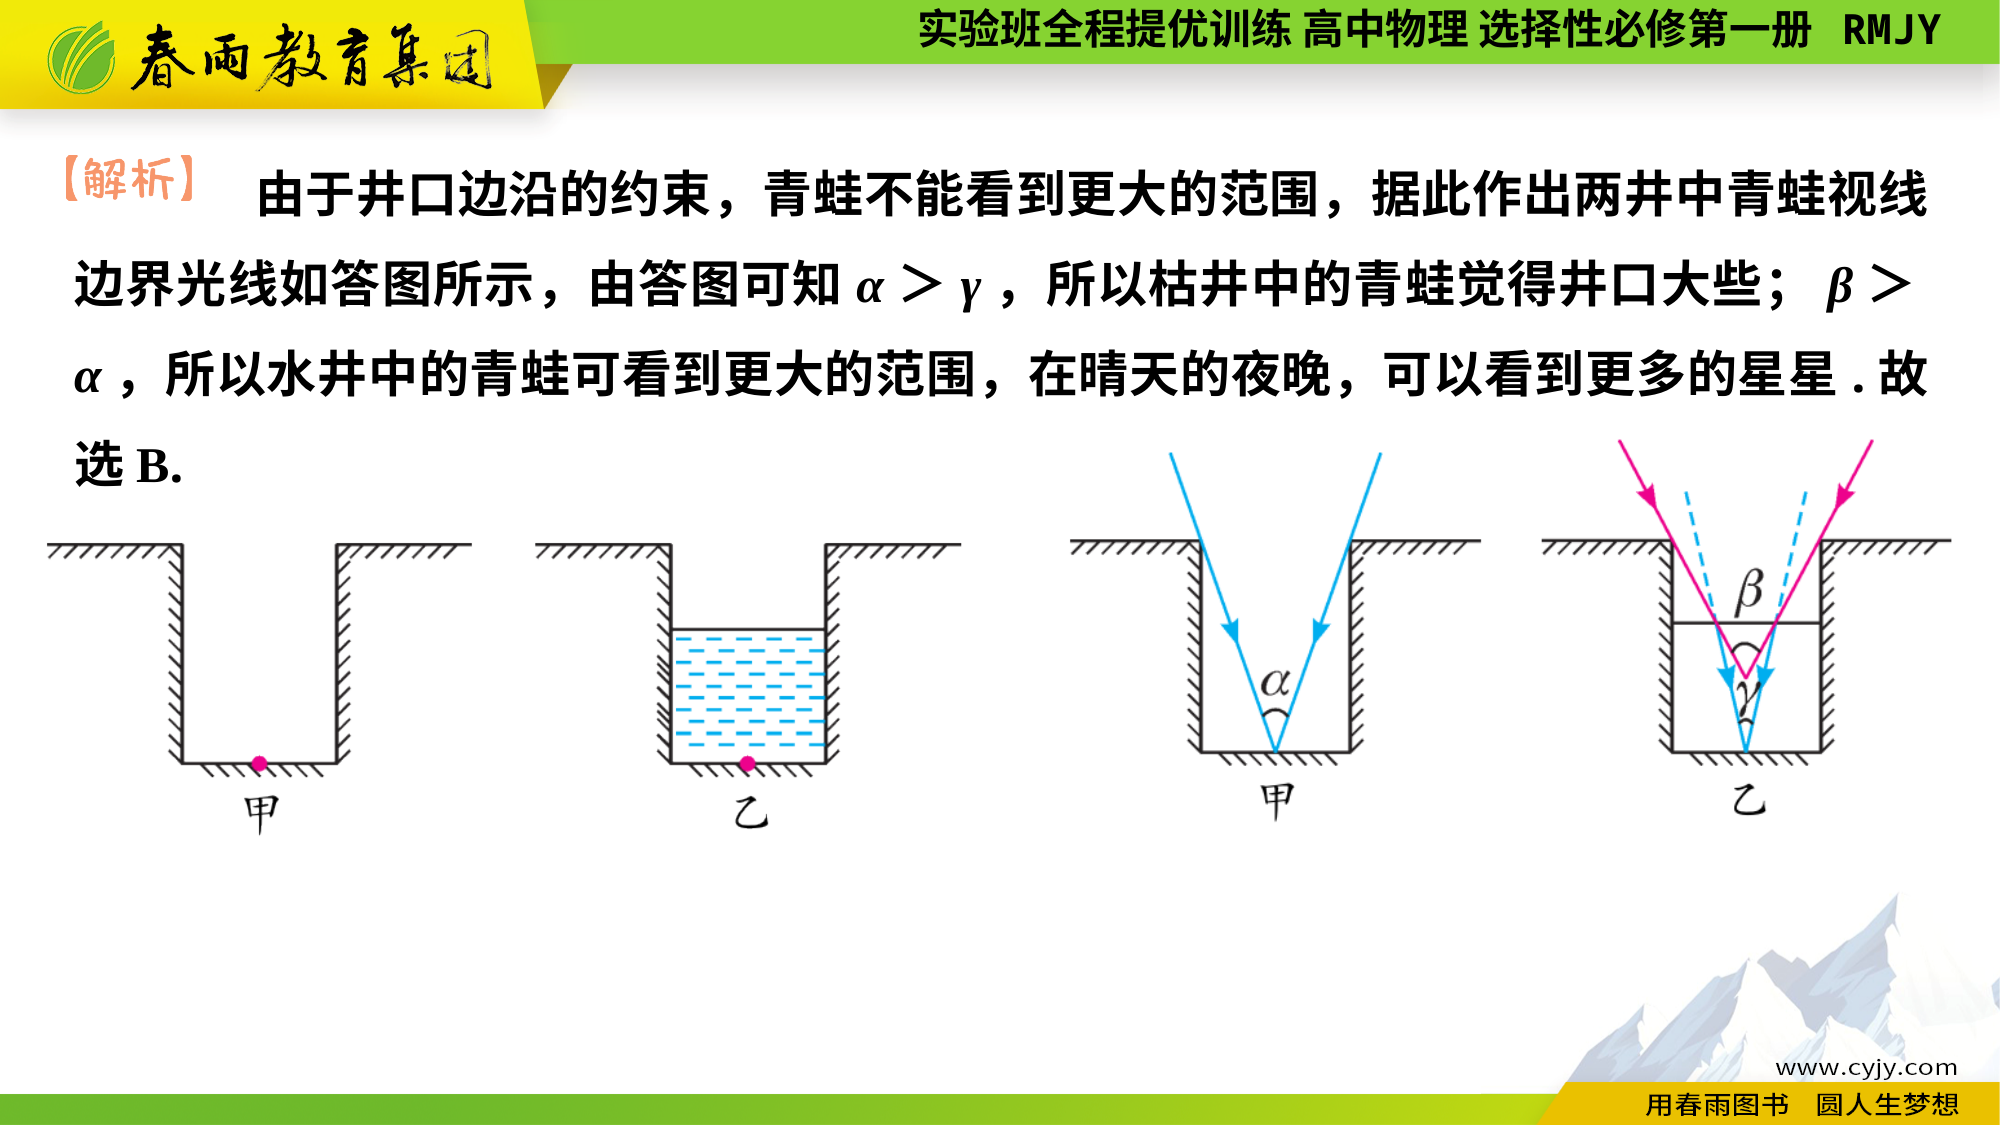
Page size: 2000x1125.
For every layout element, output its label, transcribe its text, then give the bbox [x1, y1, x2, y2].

picture [0, 0, 2000, 1125]
list 由于井口边沿的约束，青蛙不能看到更大的范围，据此作出两井中青蛙视线边界光线如答图所示，由答图可知α＞γ，所以枯井中的青蛙觉得井口大些；β＞α，所以水井中的青蛙可看到更大的范围，在晴天的夜晚，可以看到更多的星星.故选B. [59, 125, 1944, 402]
